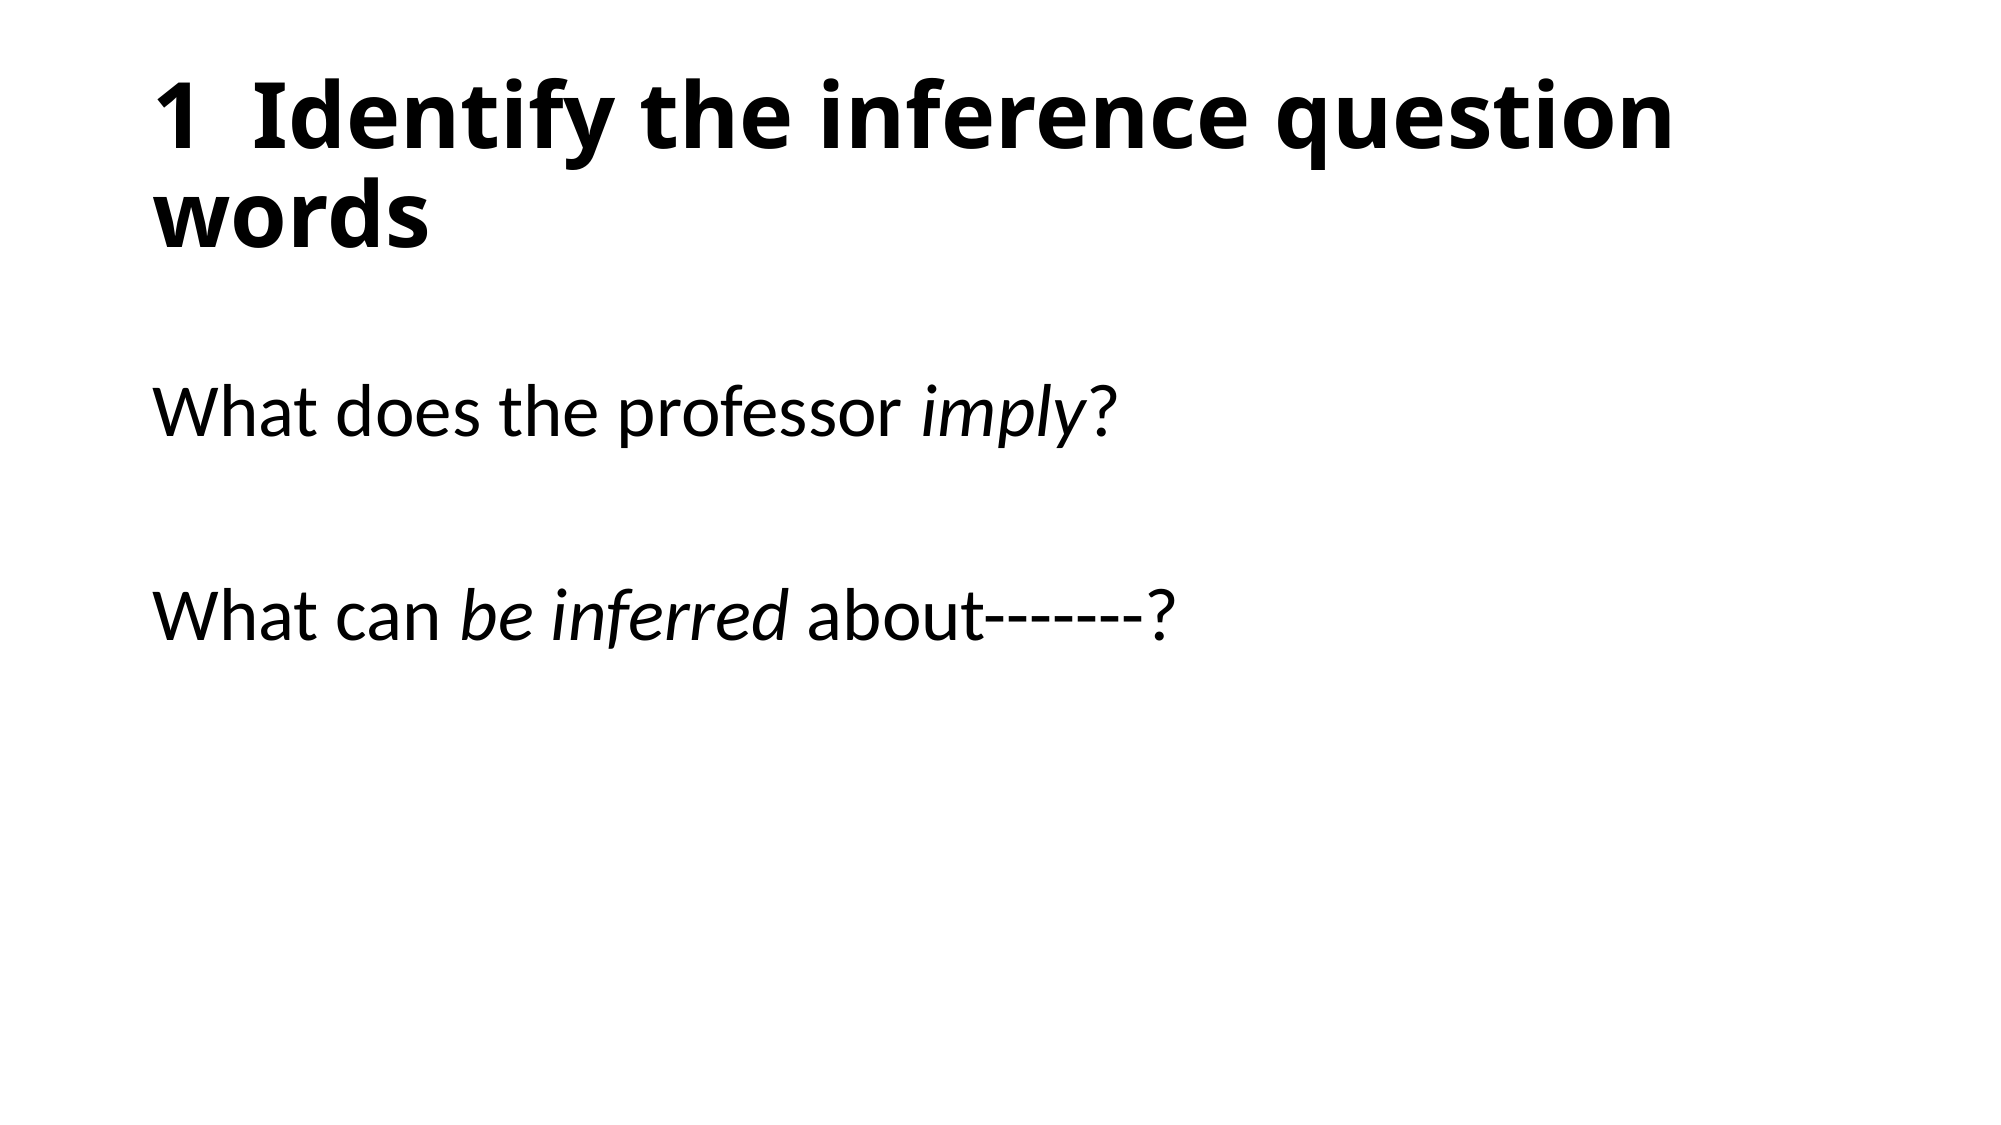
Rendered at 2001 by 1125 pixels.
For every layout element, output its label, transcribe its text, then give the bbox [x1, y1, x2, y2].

title 1 Identify the inference question words [137, 59, 1863, 253]
list What does the professor imply? What can be inferred about-------? [137, 253, 1863, 1014]
